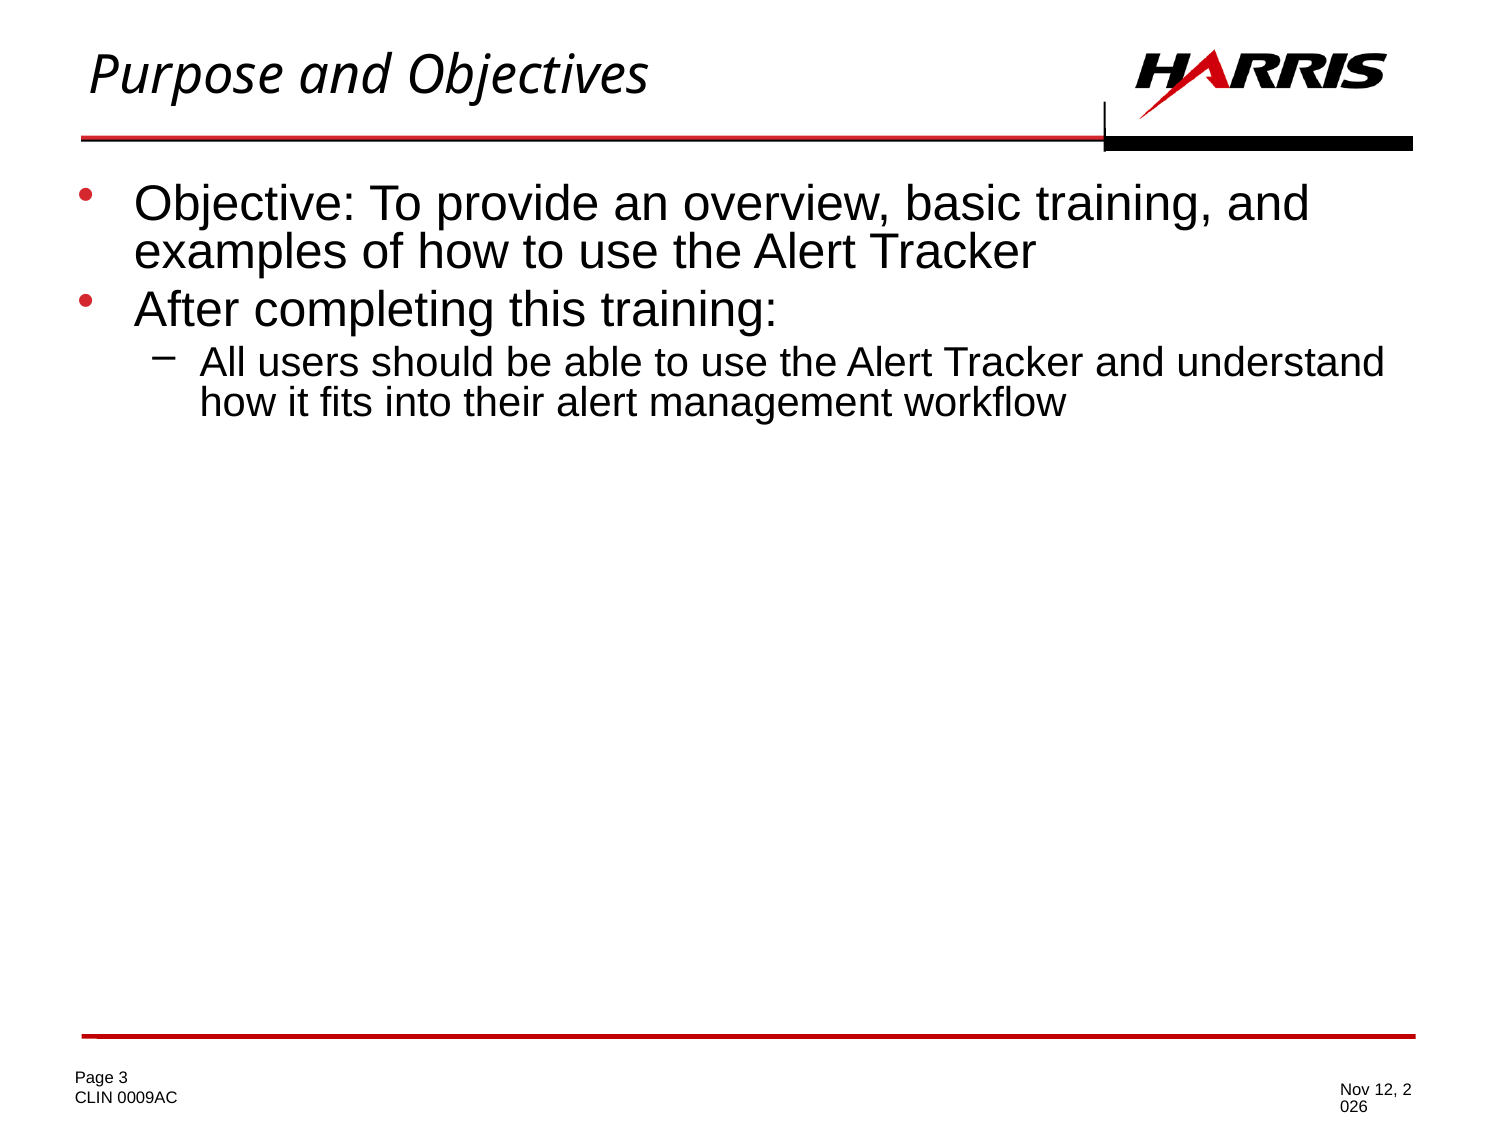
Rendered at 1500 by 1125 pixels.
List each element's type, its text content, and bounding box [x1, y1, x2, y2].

list Objective: To provide an overview, basic training, and examples of how to use the Alert Tracker After completing this training: All users should be able to use the Alert Tracker and understand how it fits into their alert management workflow [62, 174, 1432, 1020]
picture [1135, 49, 1387, 119]
title Purpose and Objectives [73, 27, 962, 117]
slide_number 16-Jun-14 [1324, 1066, 1435, 1111]
